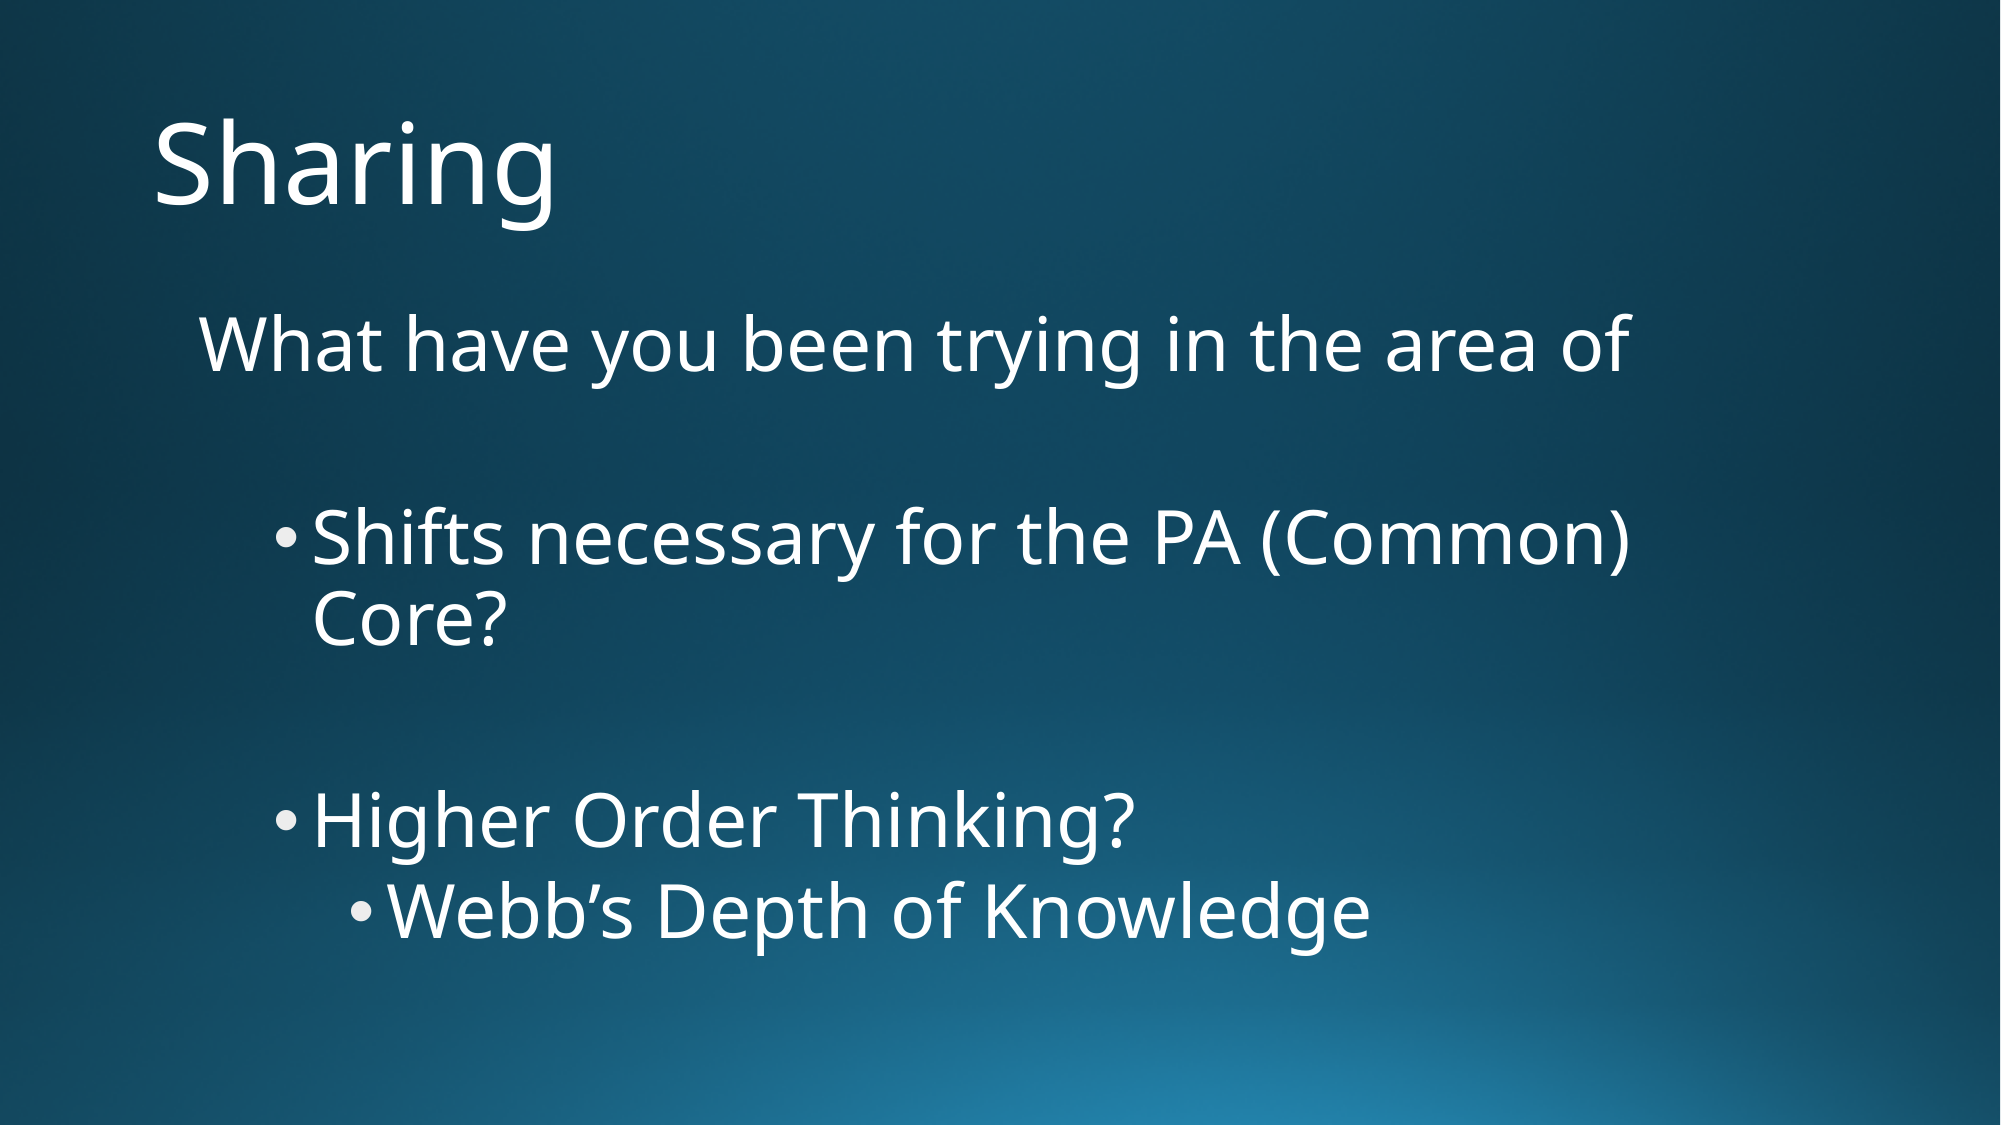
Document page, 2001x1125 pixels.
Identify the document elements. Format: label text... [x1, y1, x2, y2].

list What have you been trying in the area of Shifts necessary for the PA (Common) Core? Higher Order Thinking? Webb’s Depth of Knowledge [183, 299, 1863, 1014]
title Sharing [137, 59, 1863, 278]
picture [0, 0, 2001, 1125]
